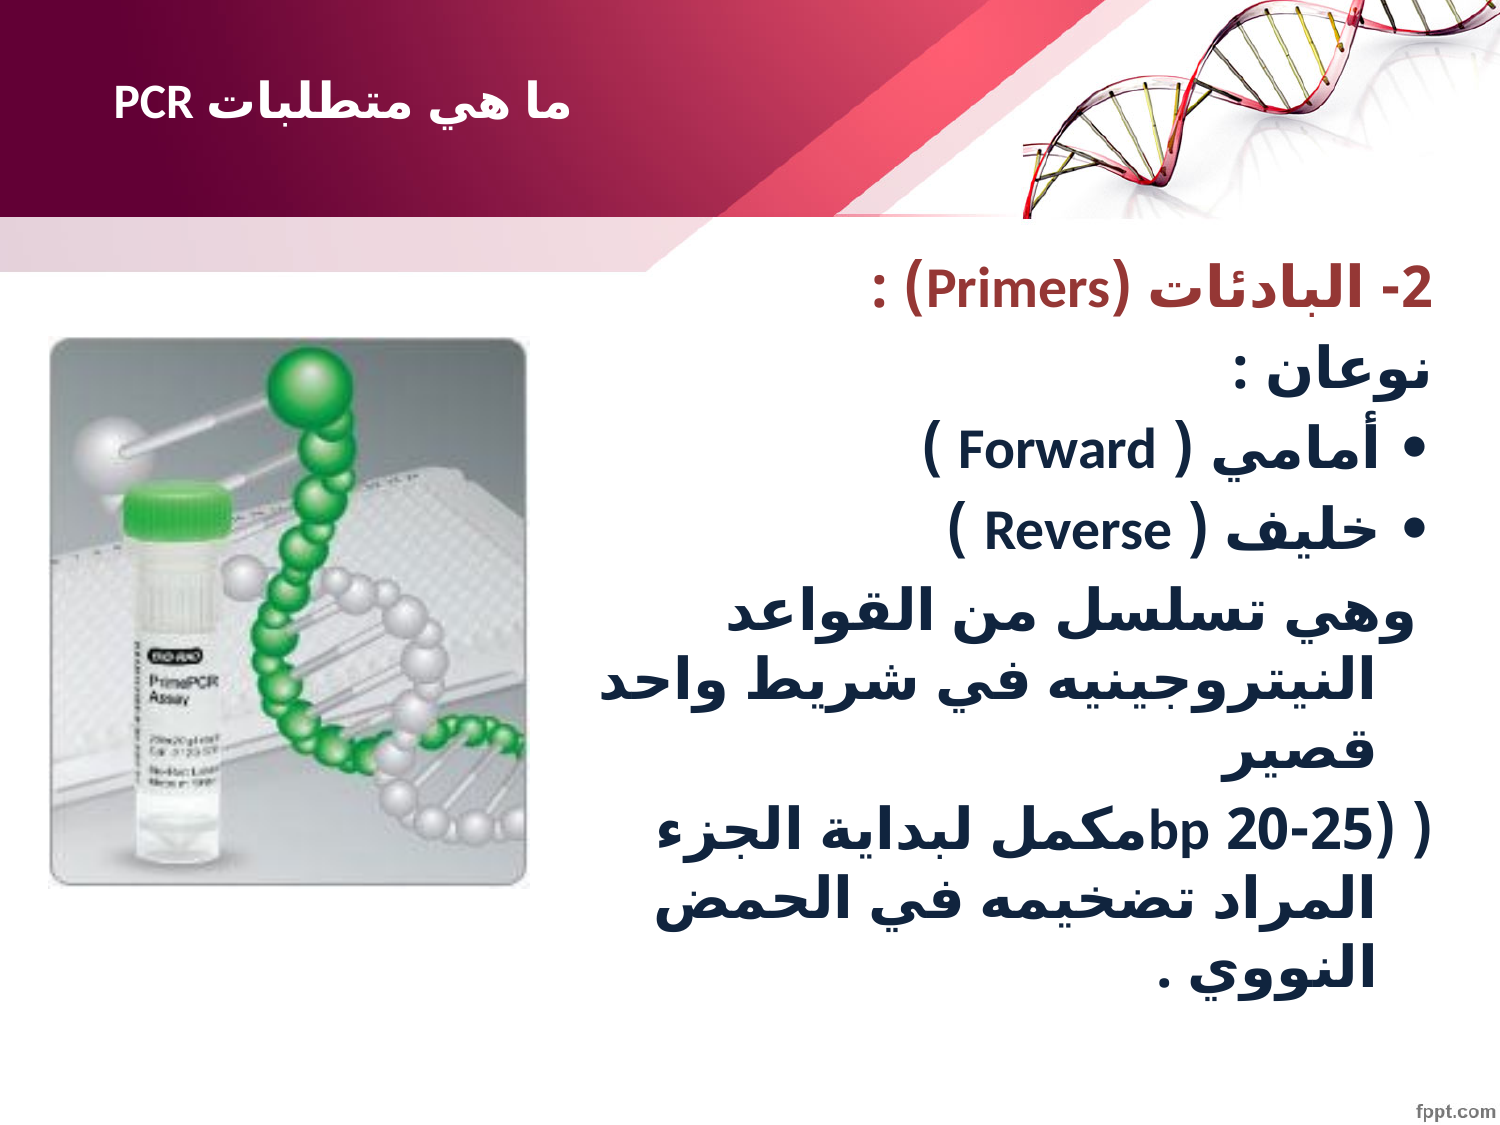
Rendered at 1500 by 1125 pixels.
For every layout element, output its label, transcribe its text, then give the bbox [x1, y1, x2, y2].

title ما هي متطلبات PCR [98, 61, 1449, 137]
list 2- البادئات (Primers) : نوعان : • أمامي ( Forward ) • خليف ( Reverse ) وهي تسلسل من القواعد النيتروجينيه في شريط واحد قصير ( (20-25 bpمكمل لبداية الجزء المراد تضخيمه في الحمض النووي . [574, 161, 1449, 1014]
picture [0, 0, 1500, 1125]
